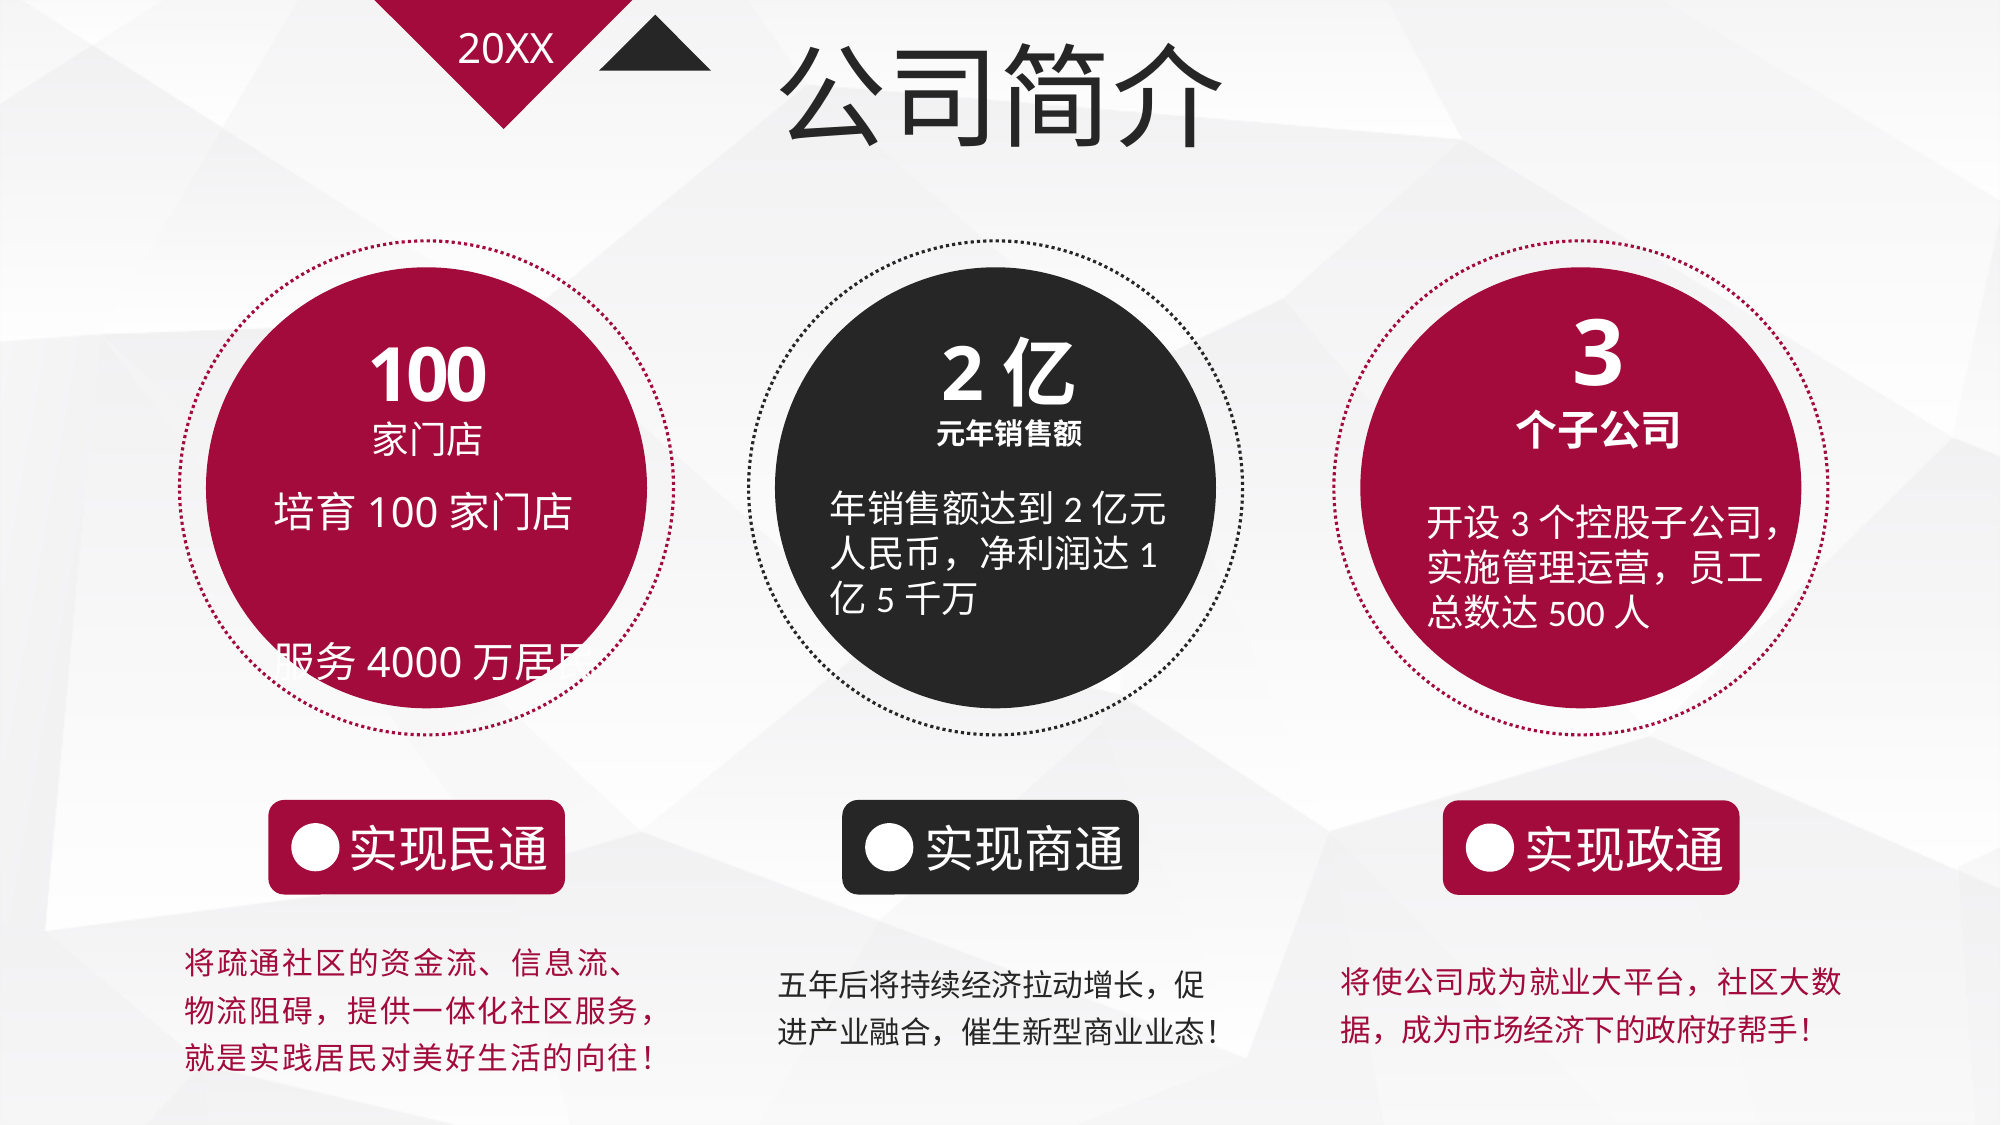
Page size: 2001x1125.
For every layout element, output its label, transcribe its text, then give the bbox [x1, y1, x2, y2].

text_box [1442, 800, 1740, 895]
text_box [842, 799, 1139, 895]
text_box [373, 0, 634, 69]
text_box 五年后将持续经济拉动增长，促进产业融合，催生新型商业业态！ [763, 947, 1220, 1057]
text_box 公司简介 [760, 19, 1240, 169]
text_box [748, 240, 1243, 735]
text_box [268, 799, 566, 895]
text_box 20XX [442, 14, 570, 80]
picture [0, 0, 2001, 1125]
text_box 将使公司成为就业大平台，社区大数据，成为市场经济下的政府好帮手！ [1326, 944, 1857, 1055]
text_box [1333, 240, 1828, 735]
text_box 将疏通社区的资金流、信息流、物流阻碍，提供一体化社区服务，就是实践居民对美好生活的向往！ [169, 925, 656, 1084]
text_box [596, 13, 714, 72]
text_box [453, 80, 554, 131]
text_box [179, 240, 674, 735]
